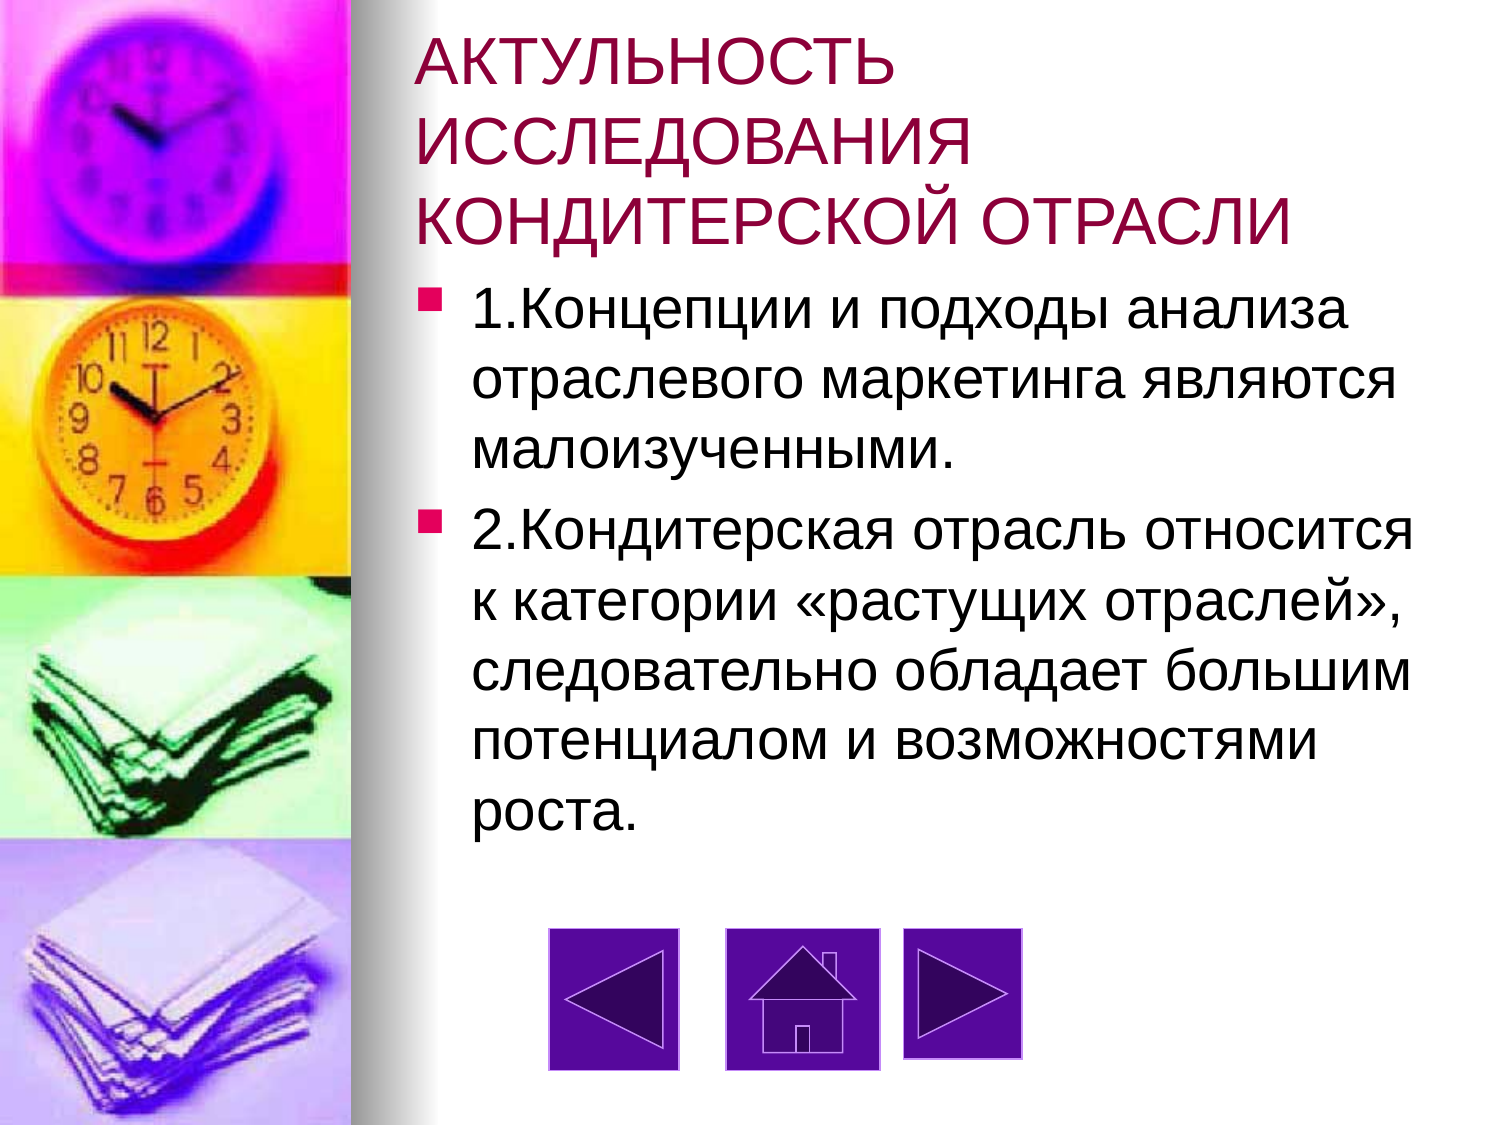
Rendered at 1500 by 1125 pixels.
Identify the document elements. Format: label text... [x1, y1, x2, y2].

text_box [549, 928, 680, 1071]
title АКТУЛЬНОСТЬ ИССЛЕДОВАНИЯ КОНДИТЕРСКОЙ ОТРАСЛИ [399, 37, 1450, 238]
list 1.Концепции и подходы анализа отраслевого маркетинга являются малоизученными. 2.Кондитерская отрасль относится к категории «растущих отраслей», следовательно обладает большим потенциалом и возможностями роста. [399, 262, 1450, 1000]
text_box [903, 928, 1022, 1059]
text_box [725, 928, 880, 1071]
picture [0, 0, 351, 1125]
